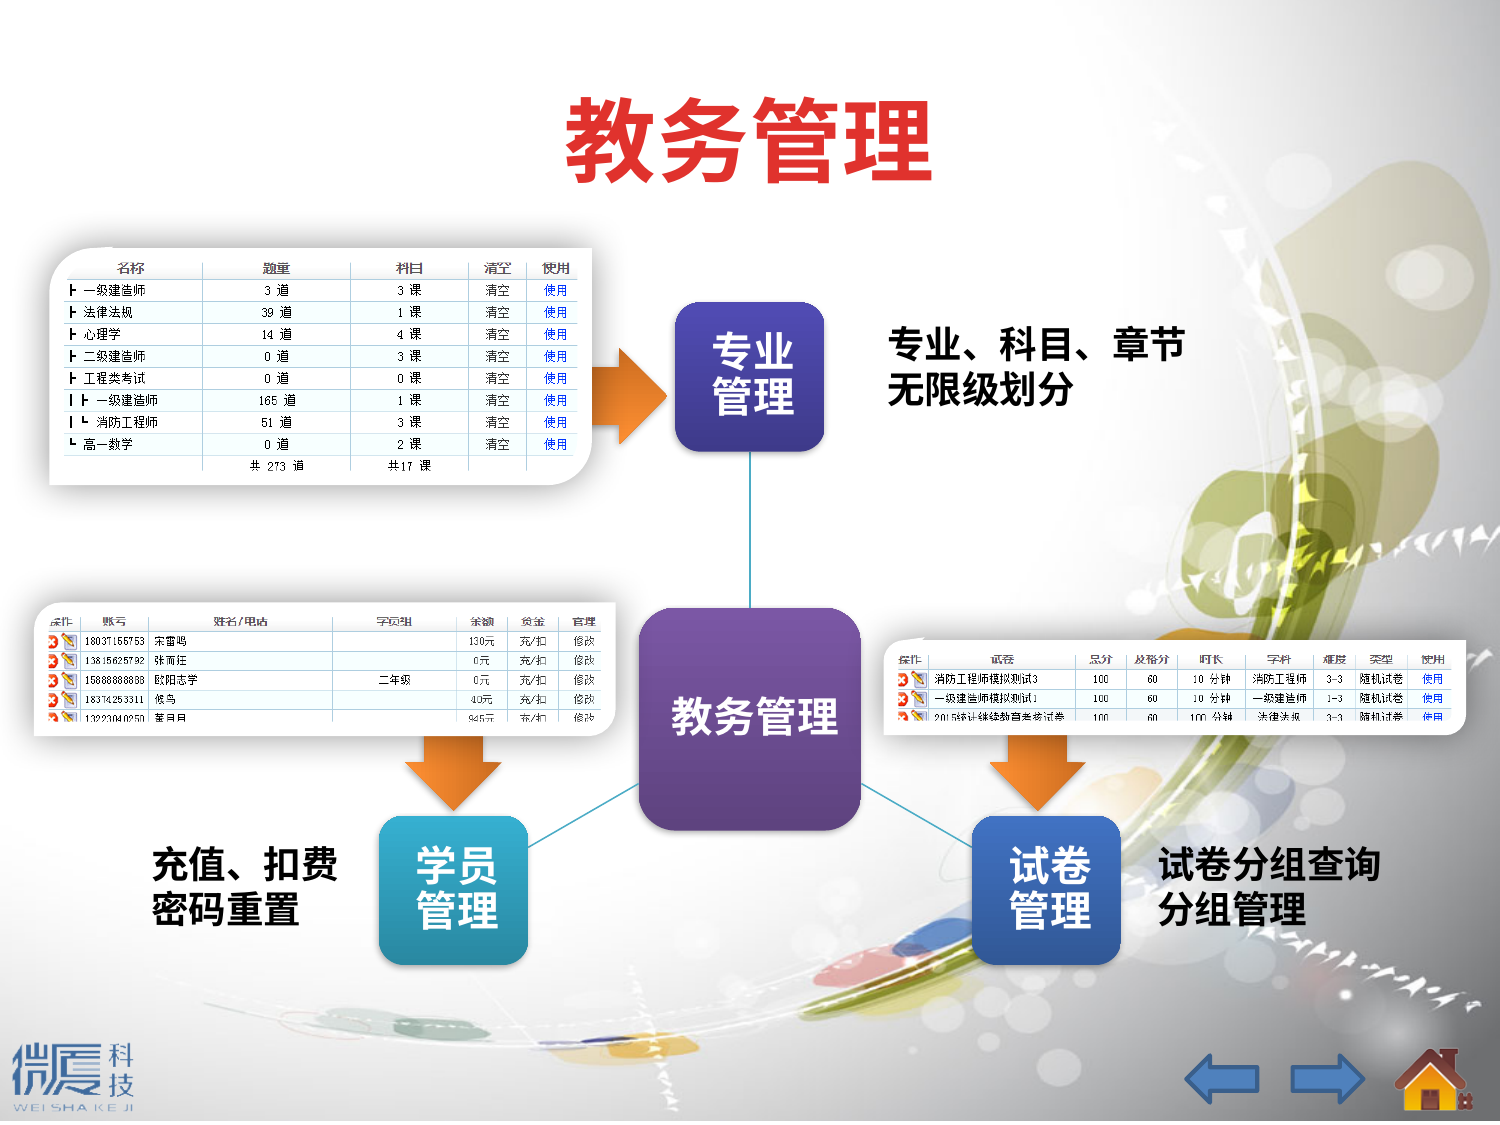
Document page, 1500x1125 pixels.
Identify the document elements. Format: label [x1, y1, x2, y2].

list [74, 262, 1426, 1006]
picture [0, 0, 1500, 1125]
text_box [1186, 1039, 1485, 1118]
